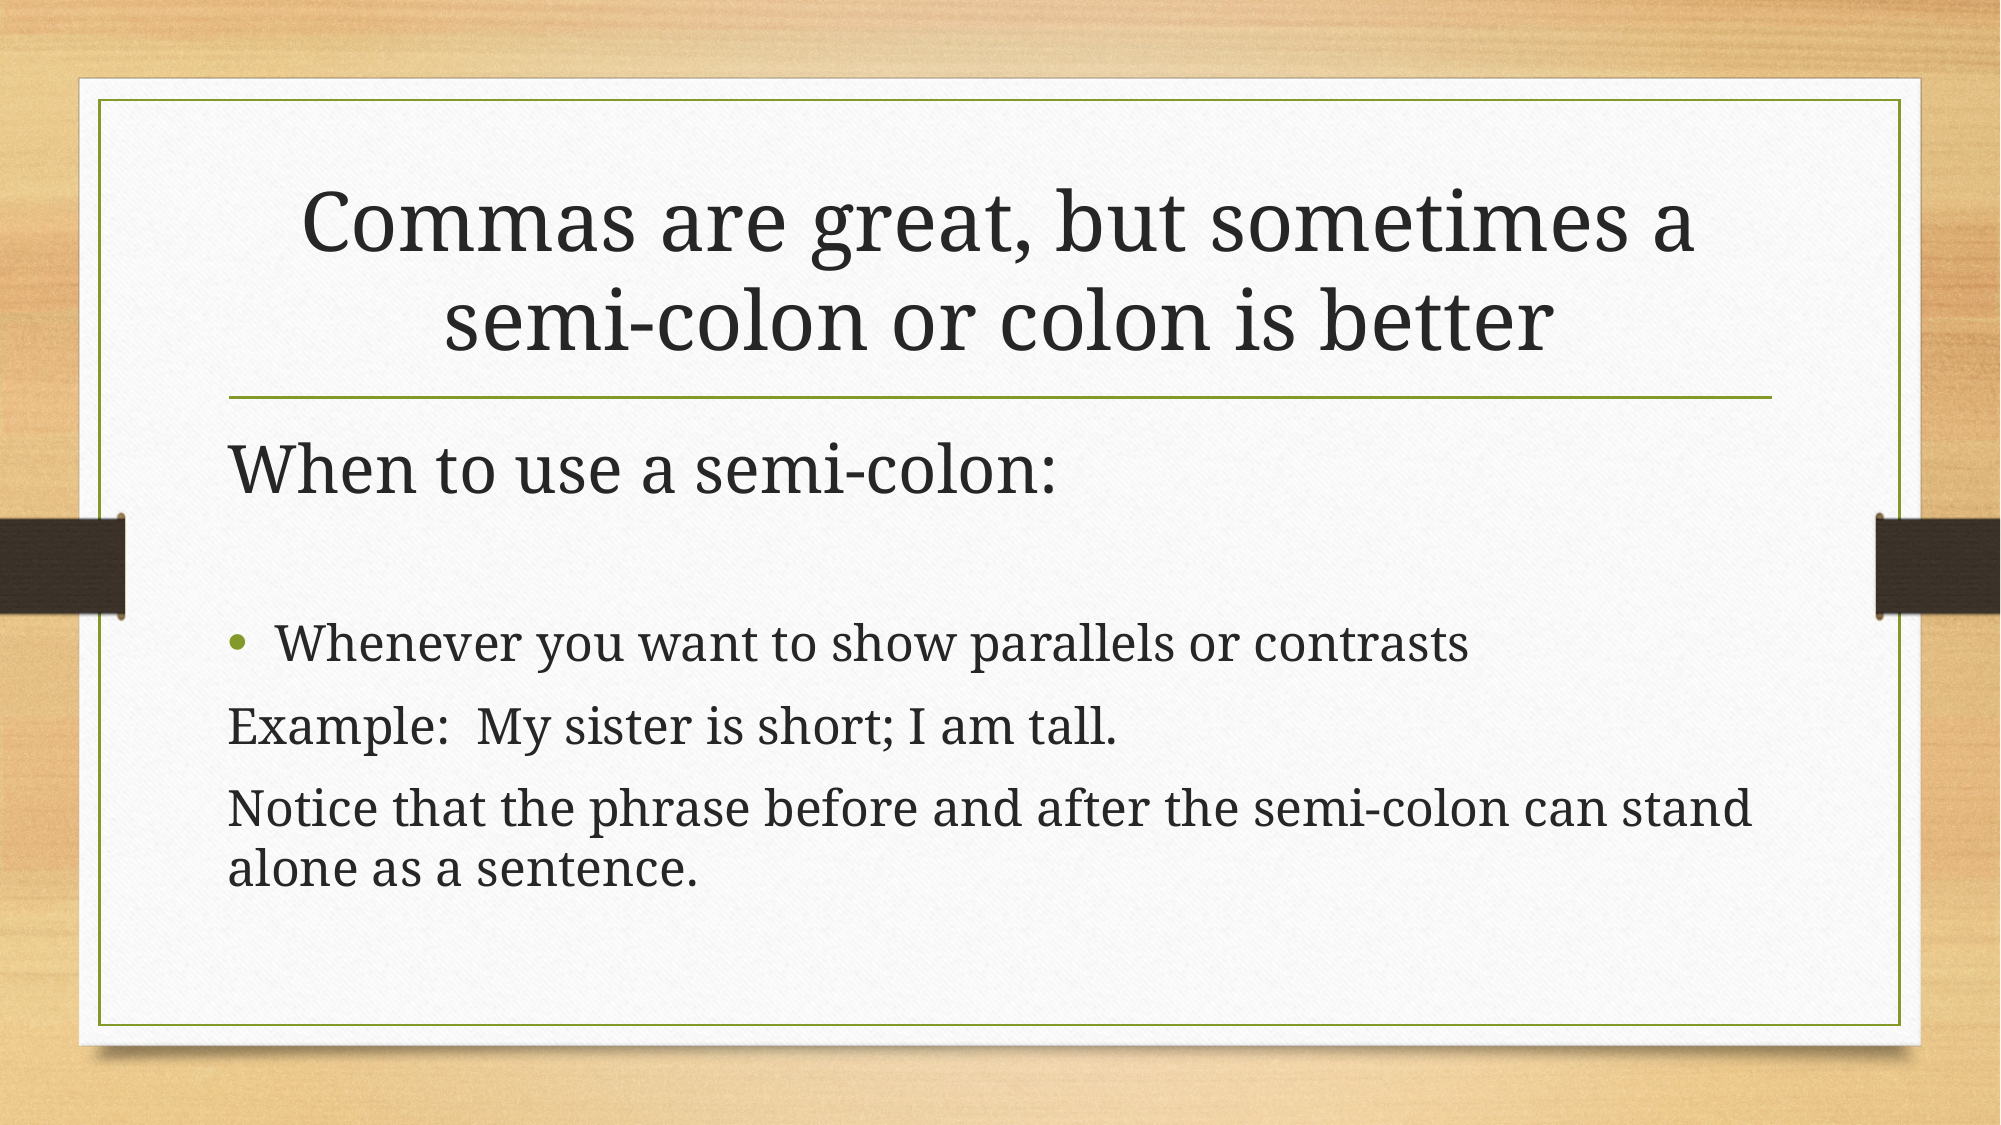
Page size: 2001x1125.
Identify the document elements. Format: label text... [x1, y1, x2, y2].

title Commas are great, but sometimes a semi-colon or colon is better [212, 161, 1788, 375]
list When to use a semi-colon: Whenever you want to show parallels or contrasts Example: My sister is short; I am tall. Notice that the phrase before and after the semi-colon can stand alone as a sentence. [212, 419, 1788, 964]
picture [0, 0, 2001, 1125]
